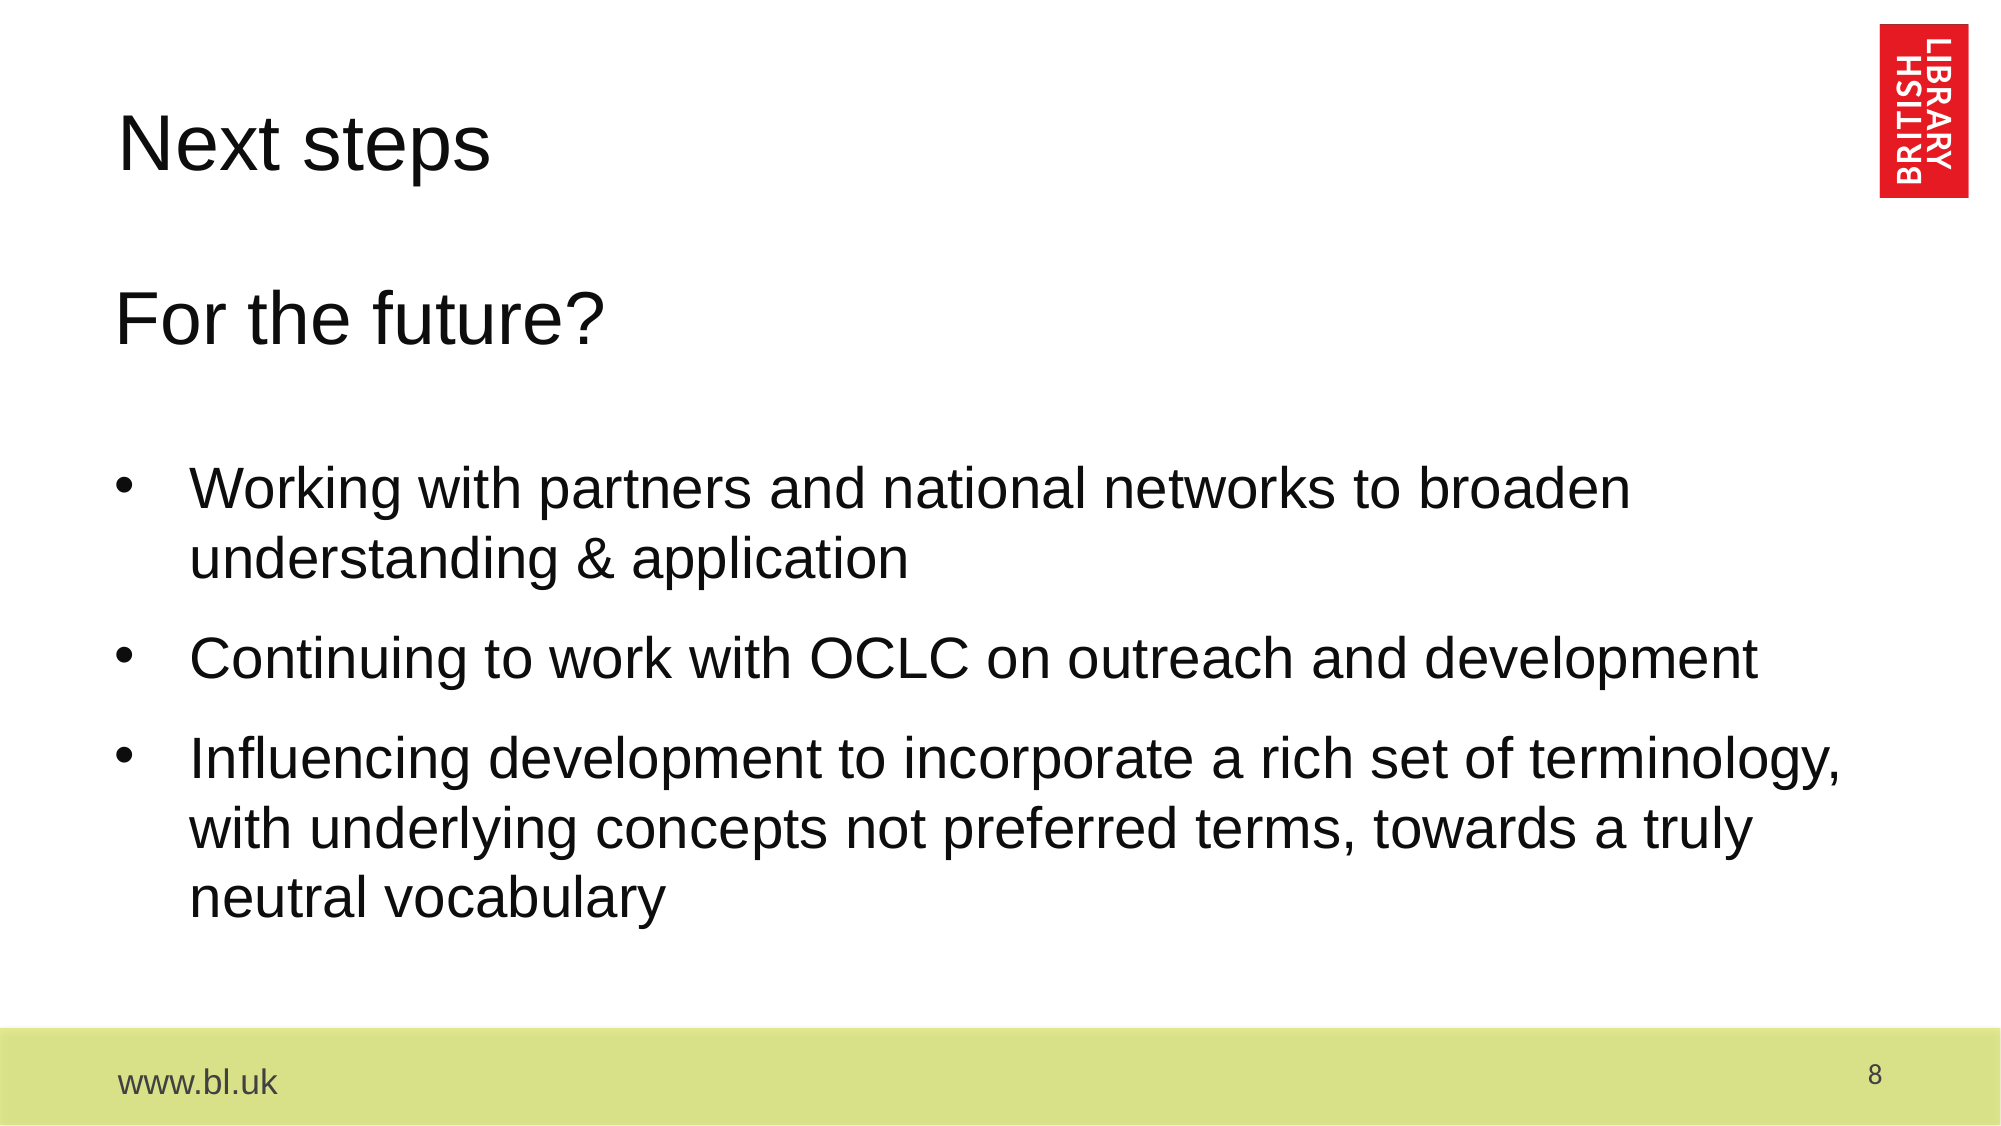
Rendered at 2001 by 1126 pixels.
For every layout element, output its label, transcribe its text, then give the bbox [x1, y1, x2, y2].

title Next steps [99, 45, 1901, 233]
slide_number 8 [1433, 1042, 1901, 1103]
text_box For the future? Working with partners and national networks to broaden understanding & application Continuing to work with OCLC on outreach and development Influencing development to incorporate a rich set of terminology, with underlying concepts not preferred terms, towards a truly neutral vocabulary [99, 262, 1901, 1006]
